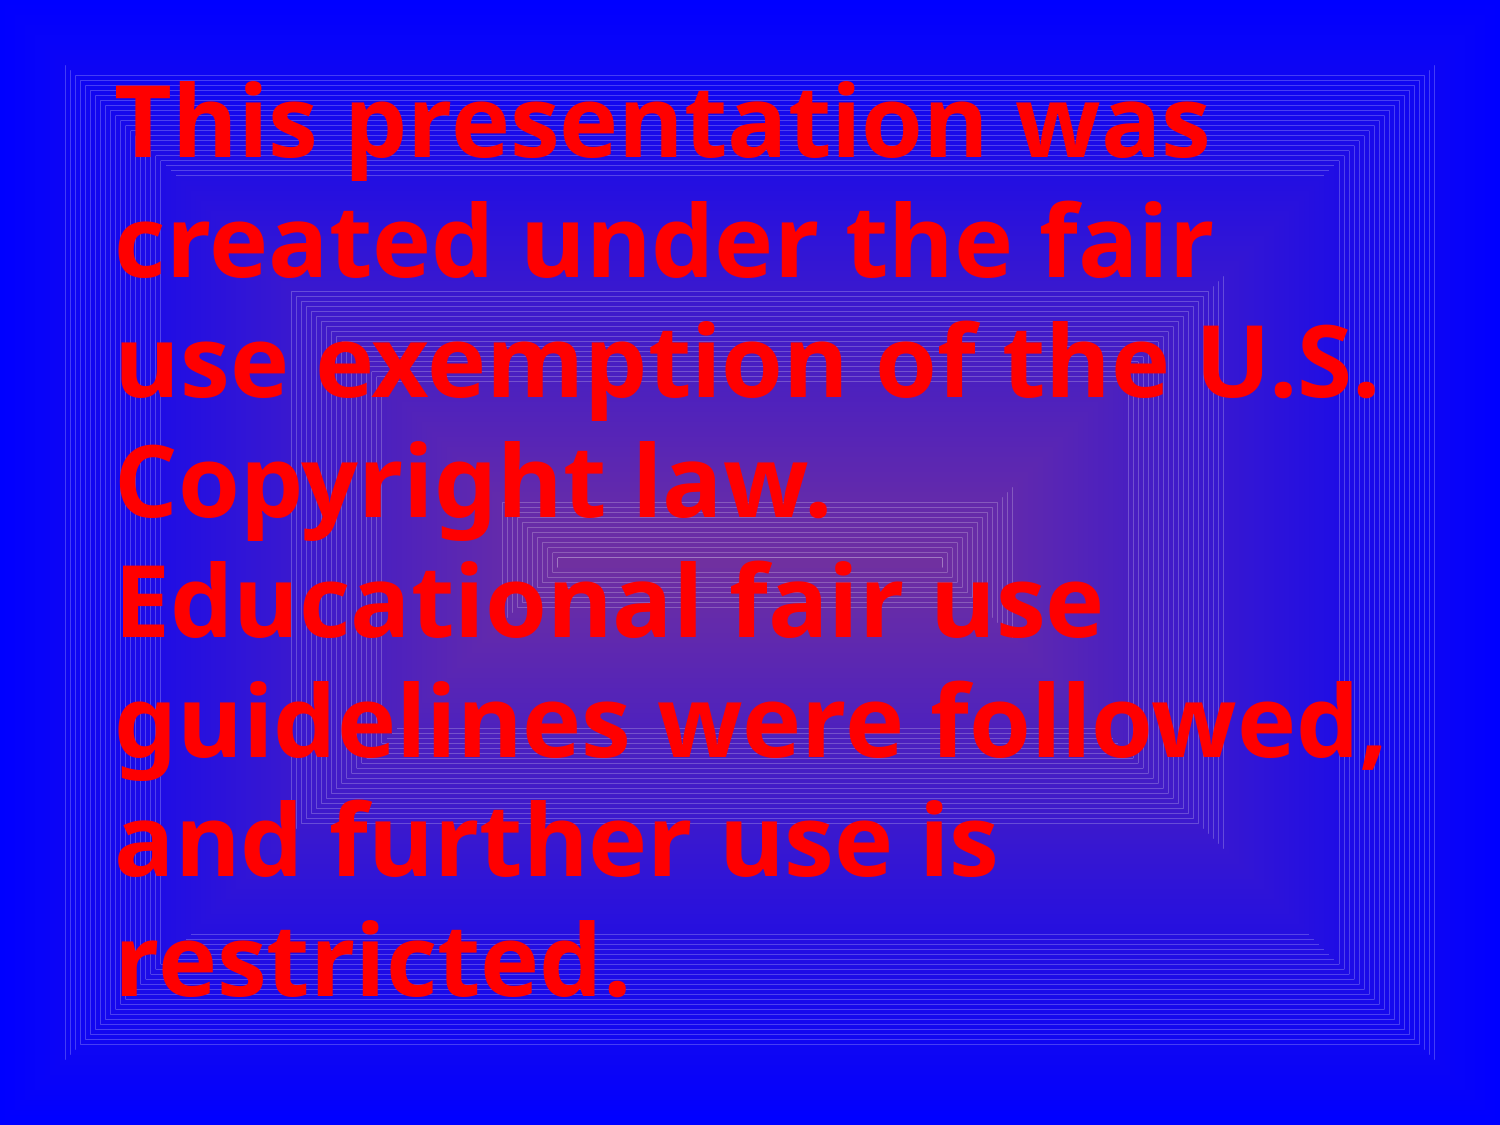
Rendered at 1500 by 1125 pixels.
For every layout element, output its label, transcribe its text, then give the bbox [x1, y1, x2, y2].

text_box This presentation was created under the fair use exemption of the U.S. Copyright law. Educational fair use guidelines were followed, and further use is restricted. [99, 49, 1413, 1070]
